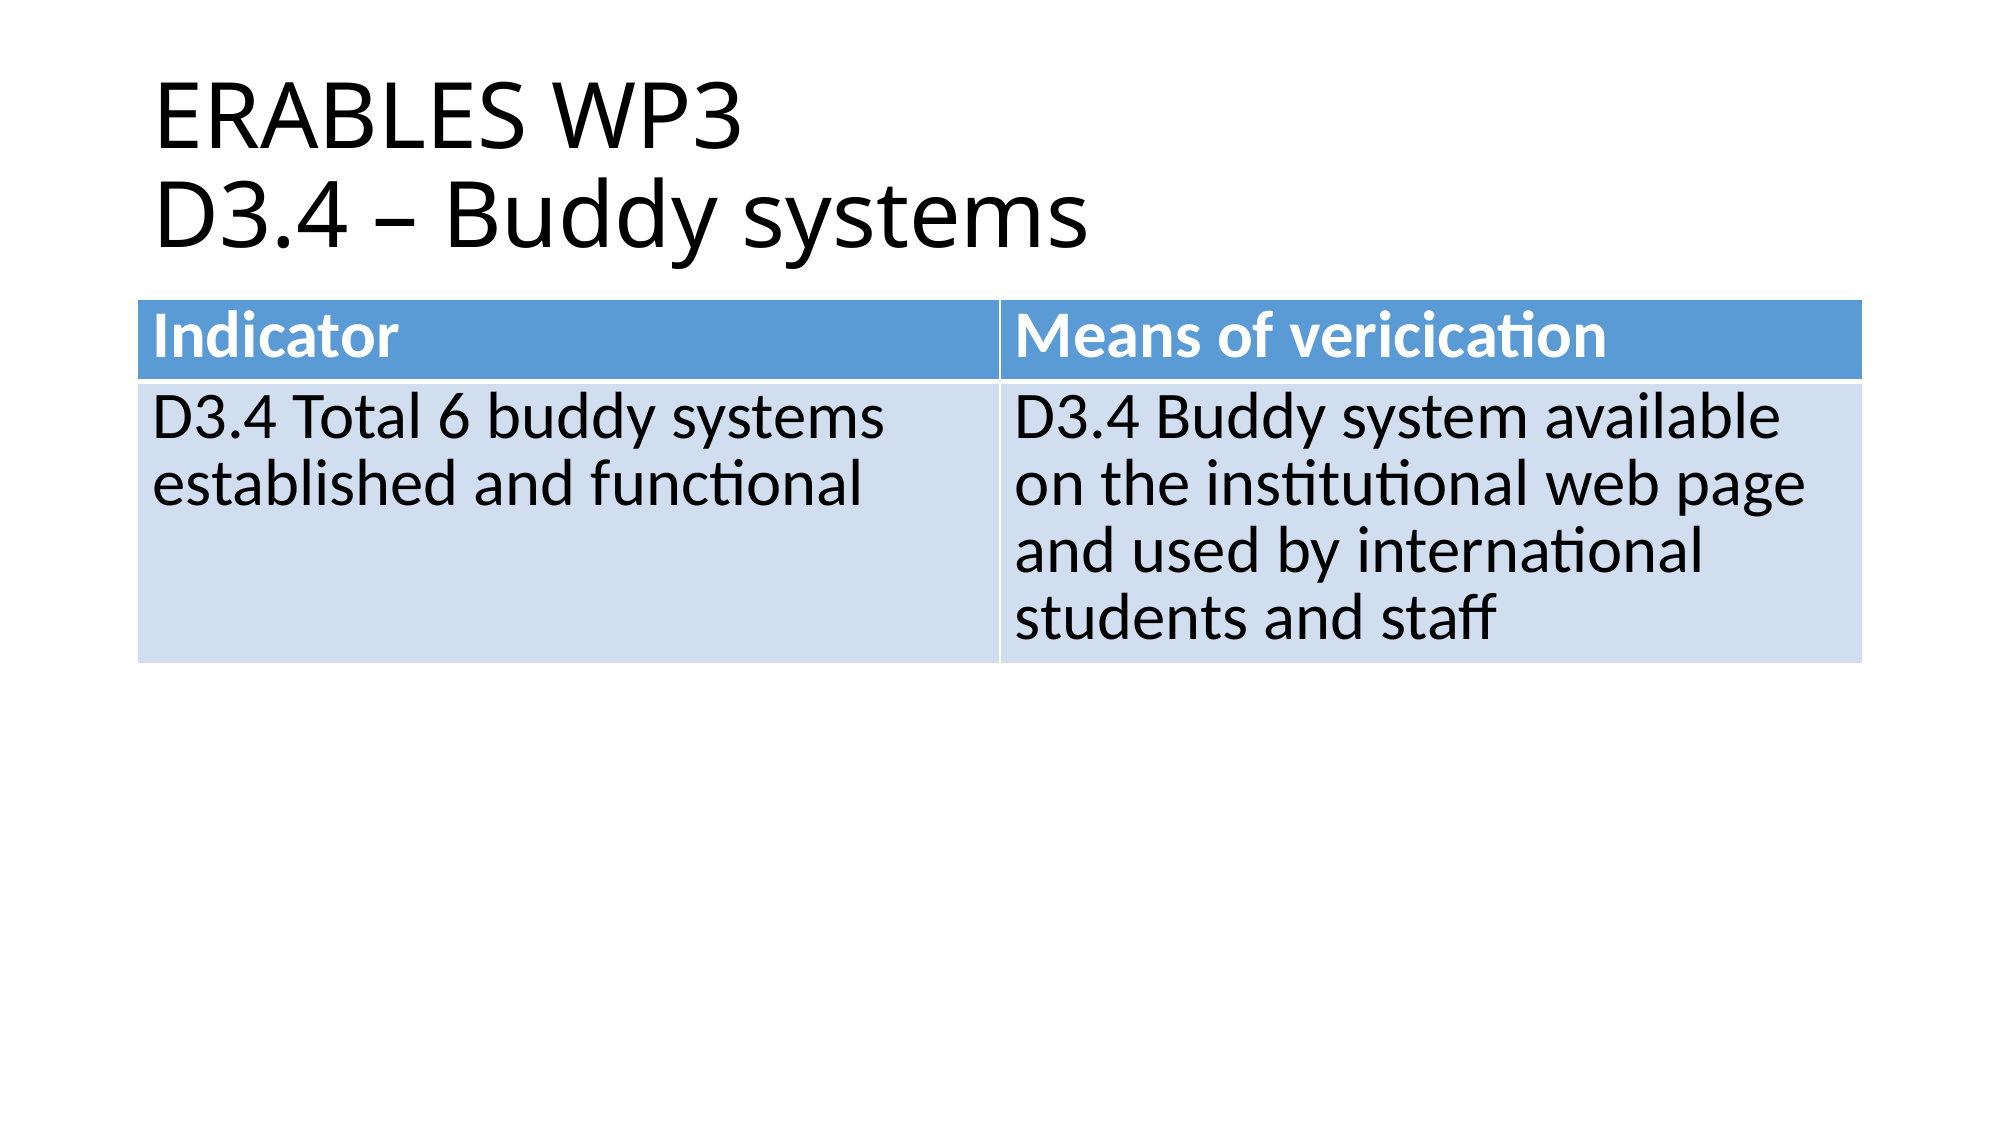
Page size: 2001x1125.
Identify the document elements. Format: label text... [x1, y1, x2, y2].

table_cell D3.4 Buddy system available on the institutional web page and used by international students and staff [1001, 384, 1862, 663]
table_cell D3.4 Total 6 buddy systems established and functional [138, 384, 999, 663]
title ERABLES WP3 D3.4 – Buddy systems [137, 59, 1863, 278]
table_header Means of vericication [1001, 300, 1862, 379]
table_header Indicator [138, 300, 999, 379]
